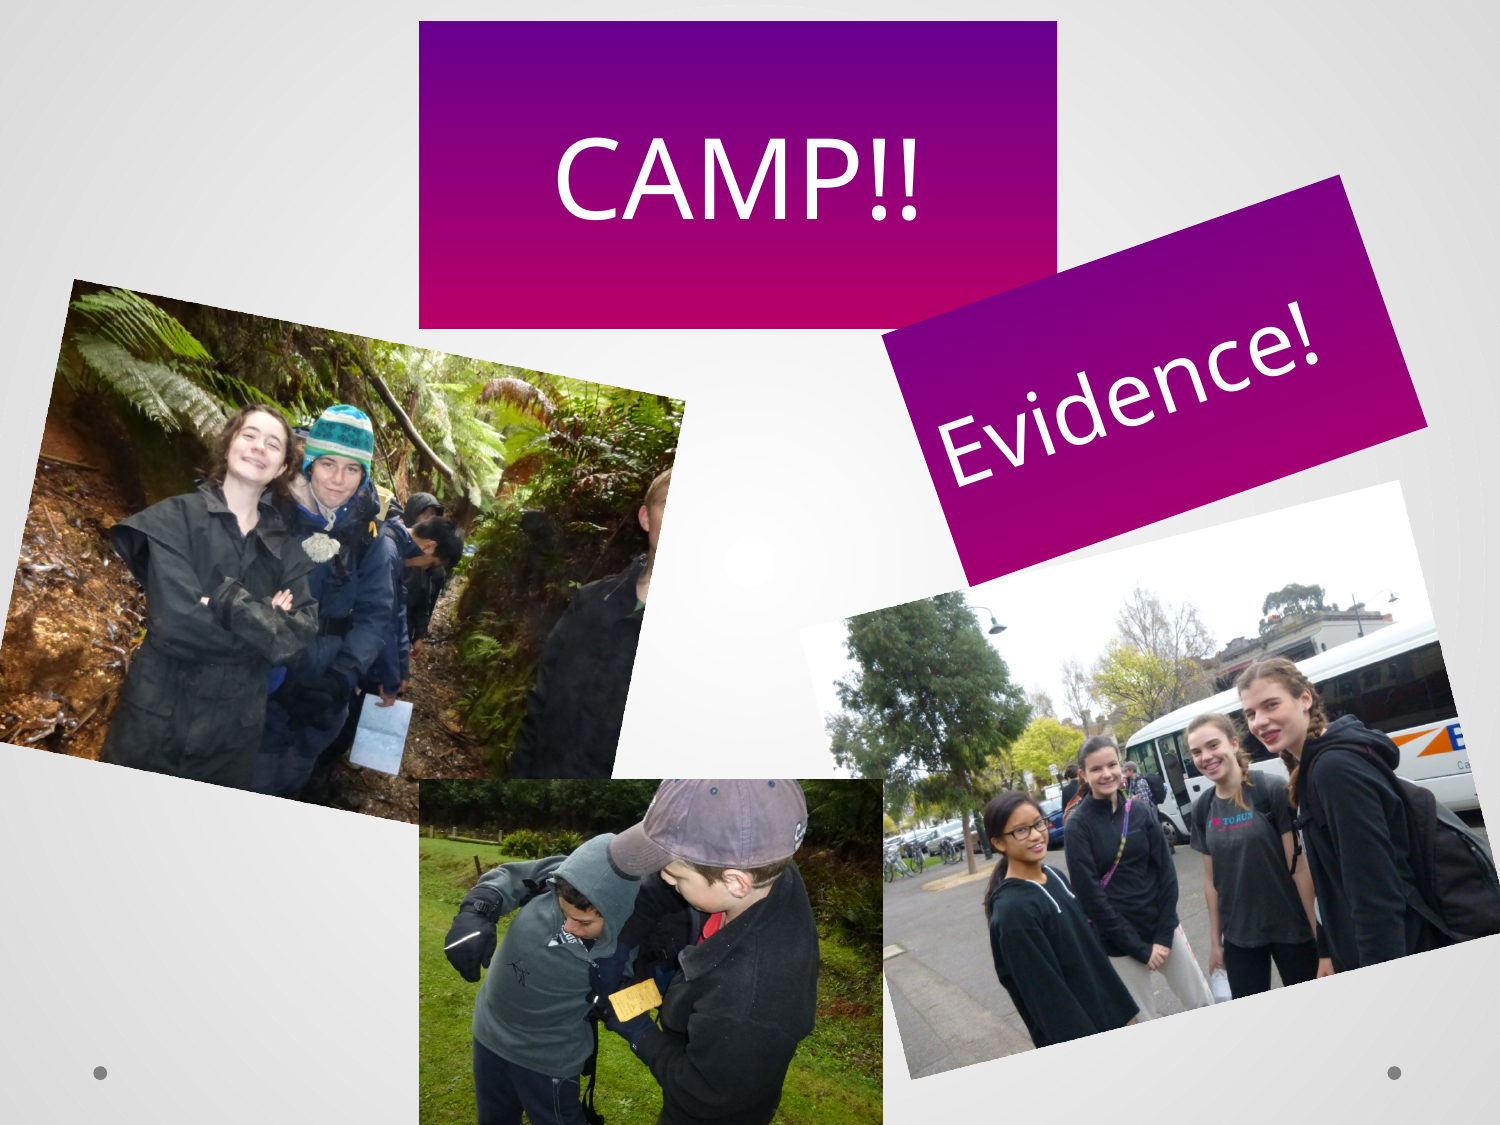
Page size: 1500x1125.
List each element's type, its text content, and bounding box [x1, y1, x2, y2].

text_box CAMP!! [419, 21, 1058, 329]
text_box Evidence! [881, 174, 1428, 546]
picture [0, 280, 1500, 1125]
